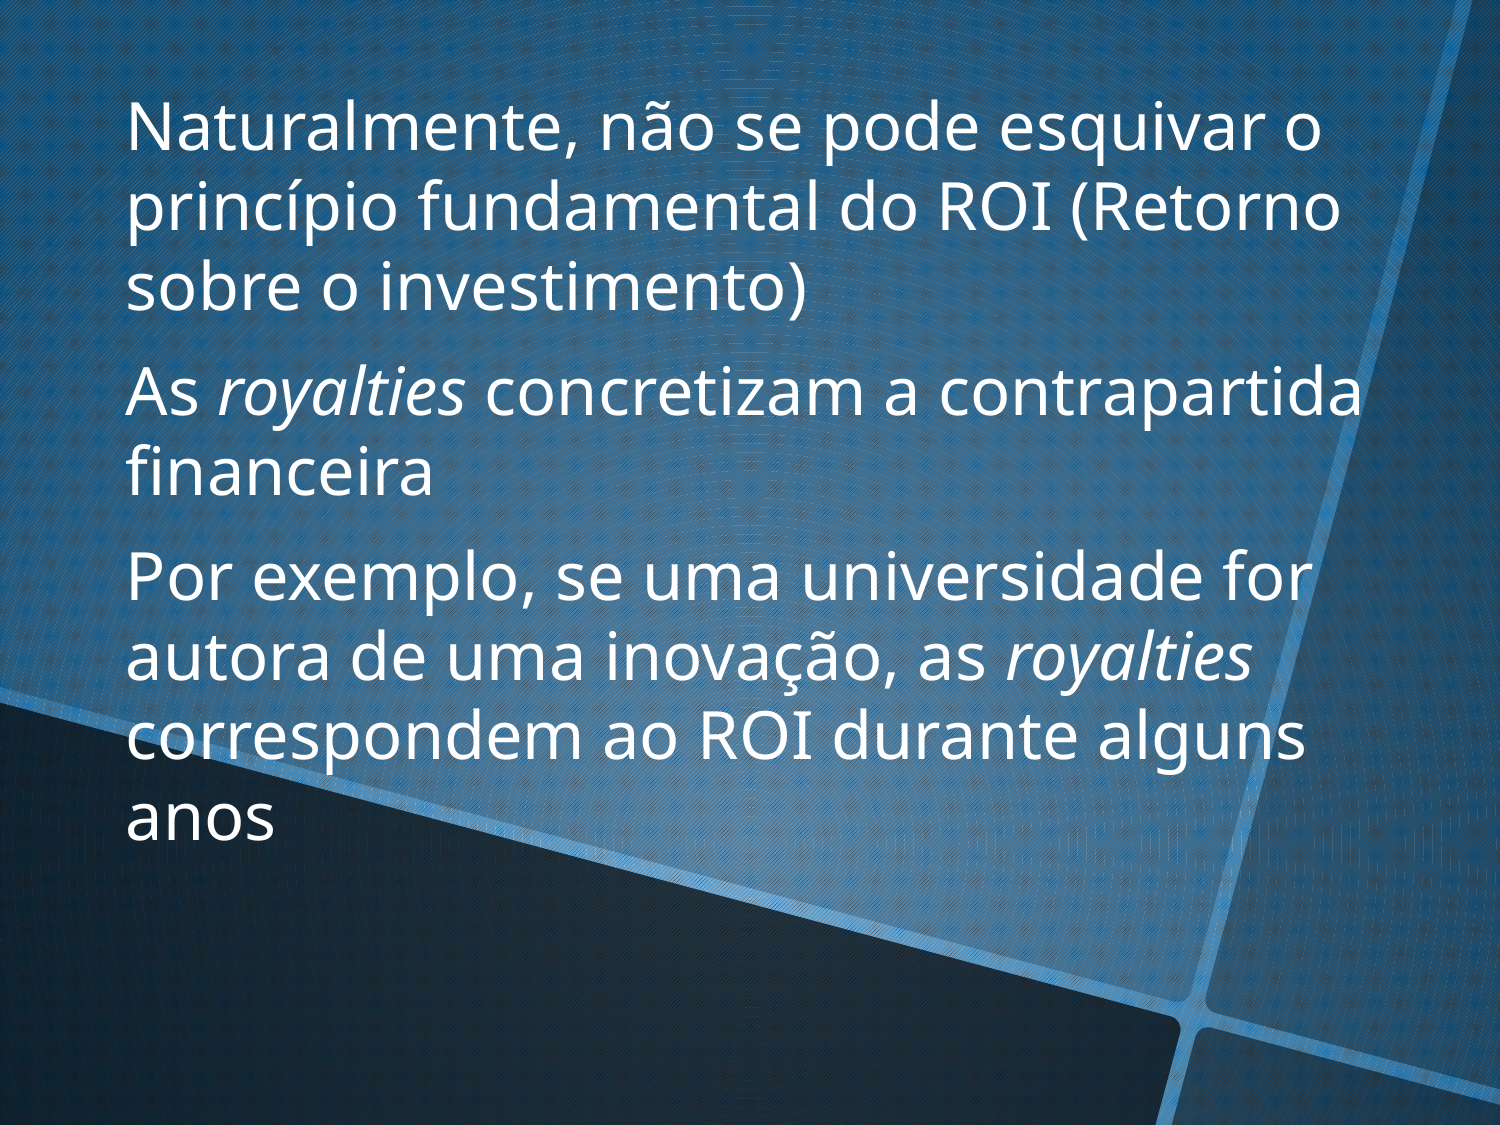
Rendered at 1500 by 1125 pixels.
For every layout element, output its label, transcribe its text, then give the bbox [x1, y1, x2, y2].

text_box Naturalmente, não se pode esquivar o princípio fundamental do ROI (Retorno sobre o investimento) As royalties concretizam a contrapartida financeira Por exemplo, se uma universidade for autora de uma inovação, as royalties correspondem ao ROI durante alguns anos [111, 76, 1387, 861]
